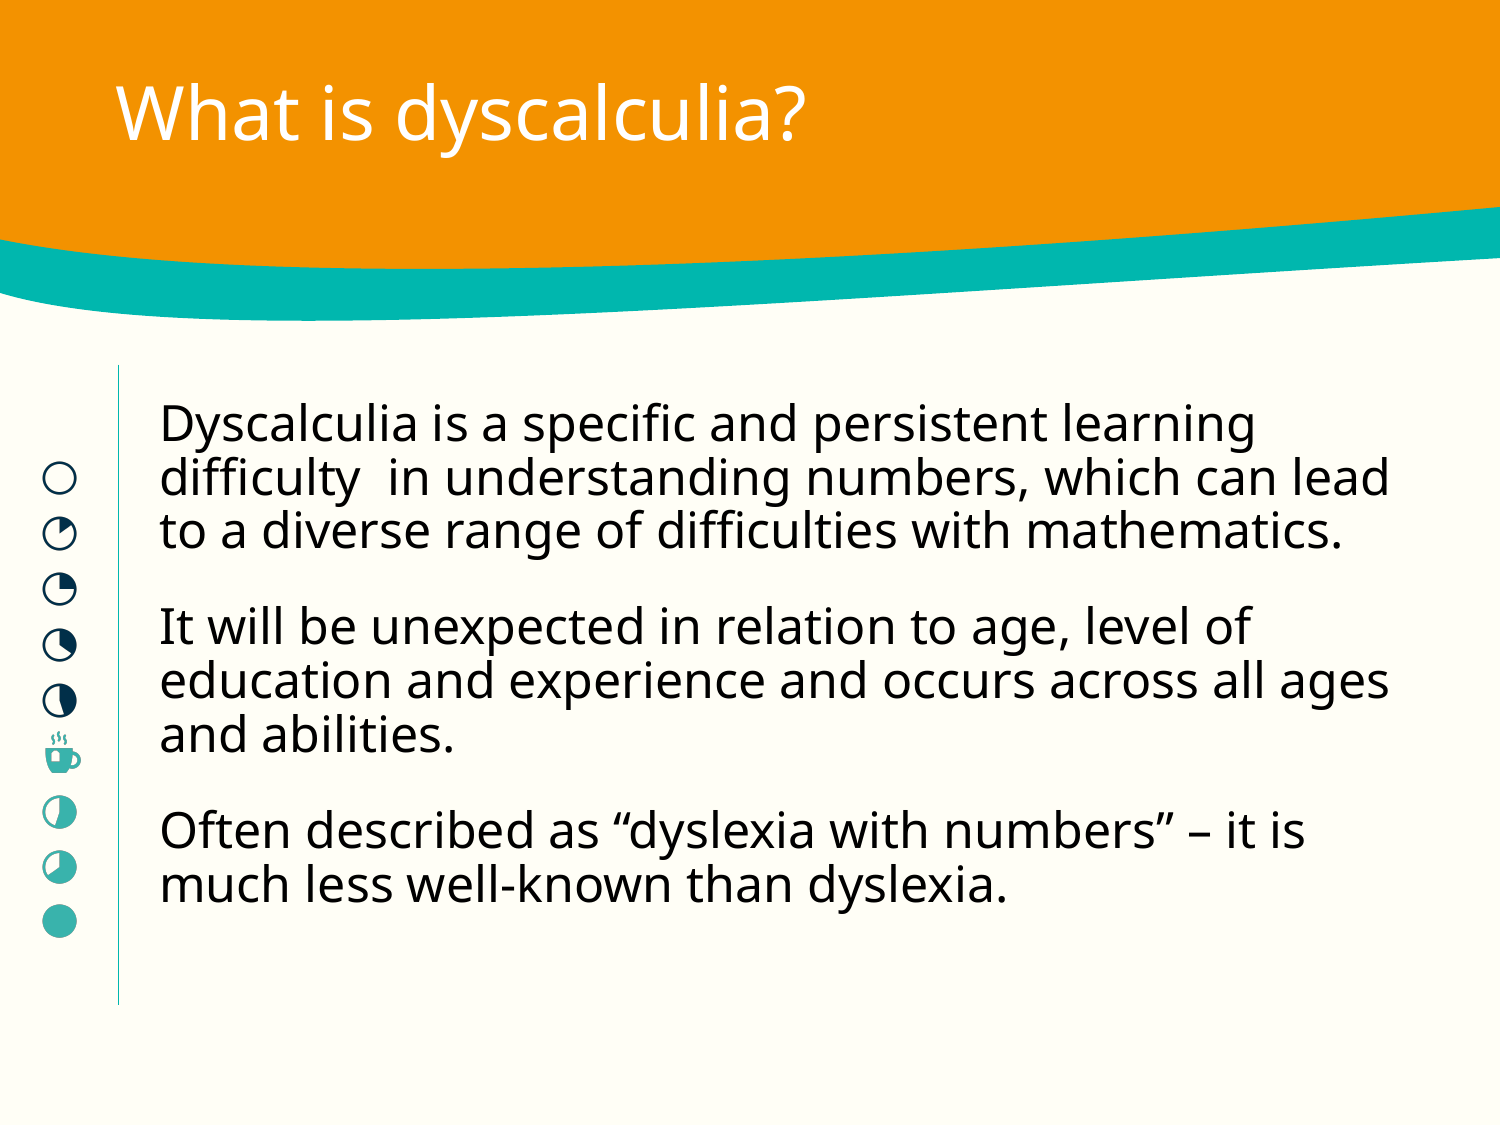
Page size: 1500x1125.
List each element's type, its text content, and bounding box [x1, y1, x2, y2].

list Dyscalculia is a specific and persistent learning difficulty in understanding numbers, which can lead to a diverse range of difficulties with mathematics.​ It will be unexpected in relation to age, level of education and experience and occurs across all ages and abilities.​ Often described as “dyslexia with numbers” – it is much less well-known than dyslexia. [144, 390, 1426, 1039]
picture [38, 900, 81, 942]
list What is dyscalculia? [100, 67, 1411, 258]
picture [38, 568, 81, 610]
picture [38, 624, 81, 666]
picture [38, 846, 81, 888]
picture [38, 457, 81, 499]
picture [38, 512, 81, 555]
picture [36, 725, 90, 779]
picture [38, 679, 81, 722]
picture [38, 791, 81, 833]
